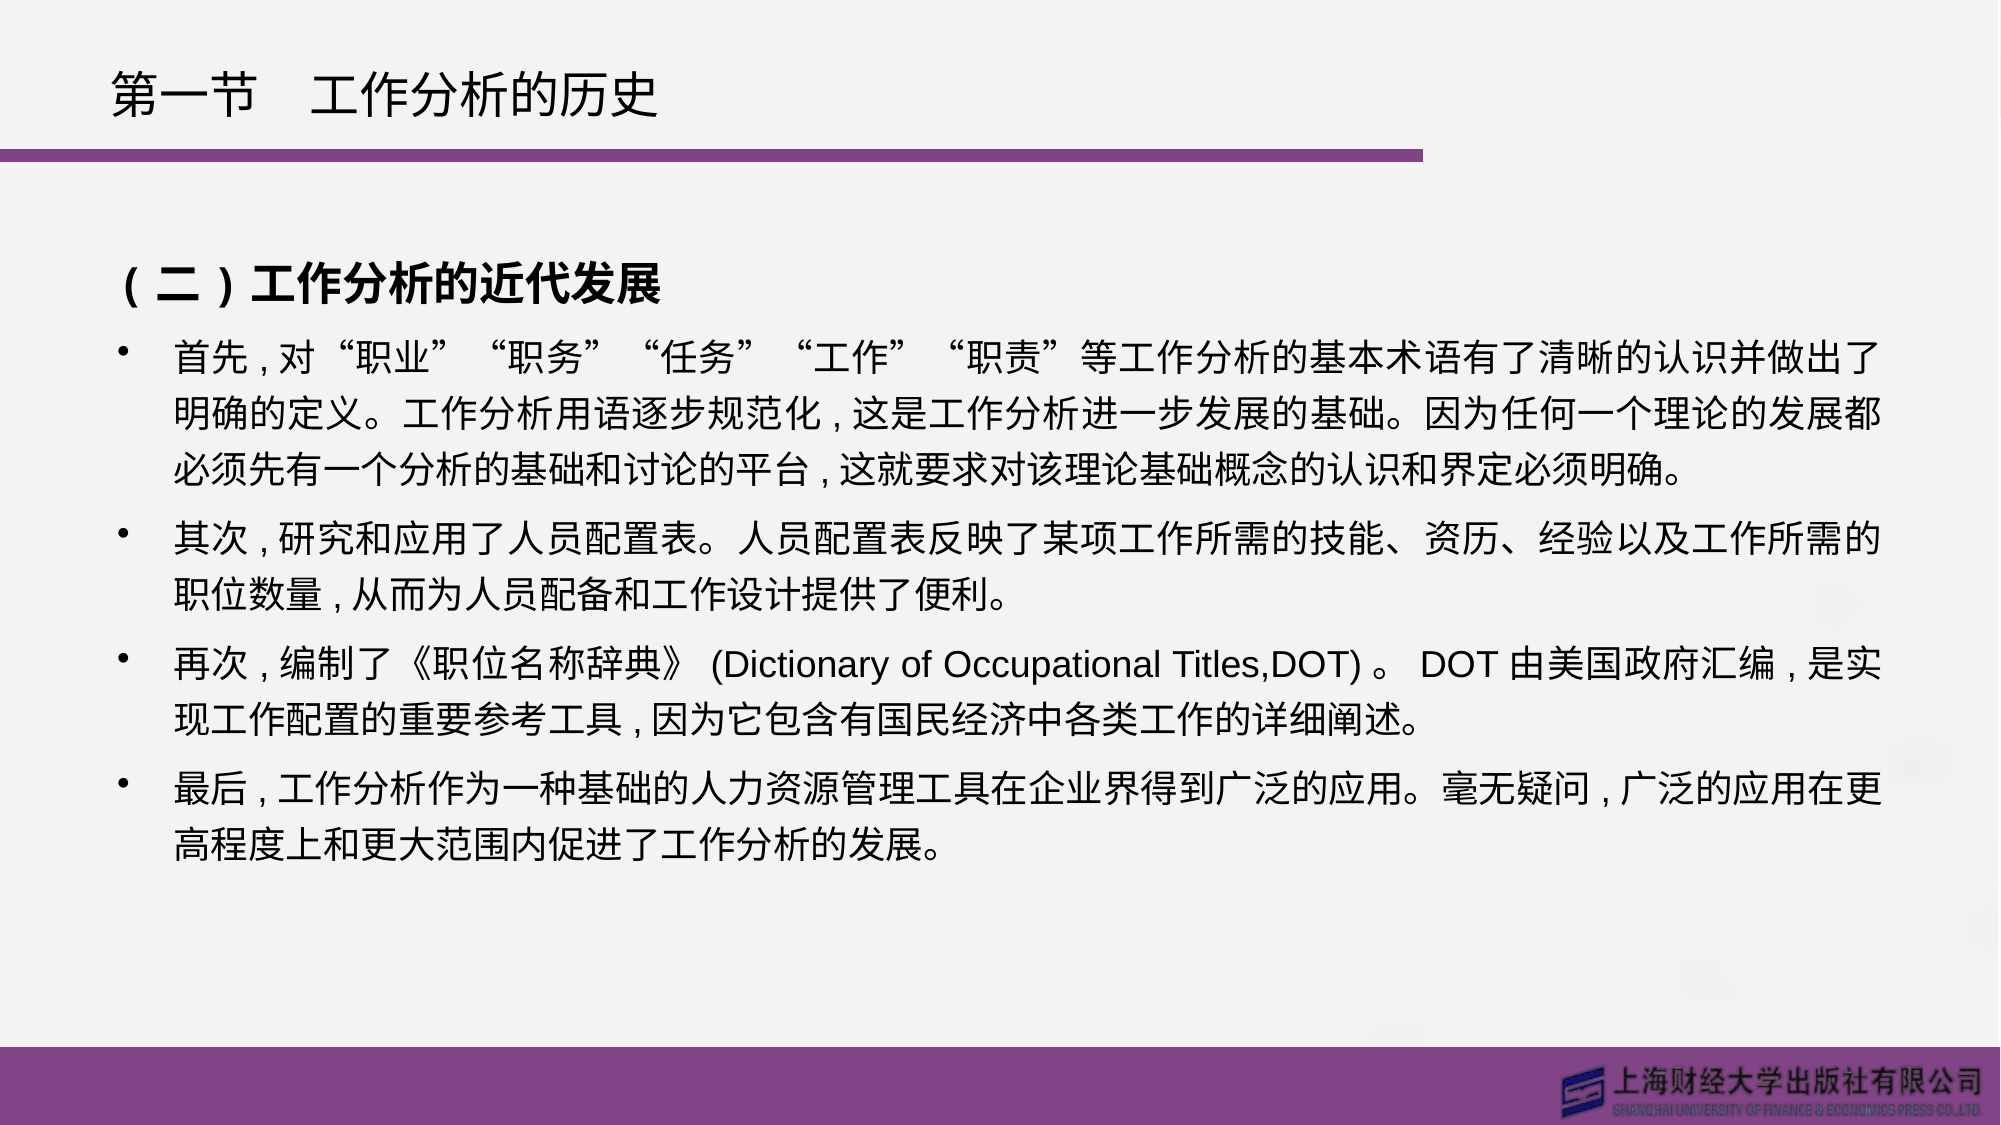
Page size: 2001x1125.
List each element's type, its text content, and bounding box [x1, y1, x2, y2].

picture [0, 0, 2001, 1125]
title 第一节 工作分析的历史 [94, 42, 1451, 146]
list (二)工作分析的近代发展 首先,对“职业”“职务”“任务”“工作”“职责”等工作分析的基本术语有了清晰的认识并做出了明确的定义。工作分析用语逐步规范化,这是工作分析进一步发展的基础。因为任何一个理论的发展都必须先有一个分析的基础和讨论的平台,这就要求对该理论基础概念的认识和界定必须明确。 其次,研究和应用了人员配置表。人员配置表反映了某项工作所需的技能、资历、经验以及工作所需的职位数量,从而为人员配备和工作设计提供了便利。 再次,编制了《职位名称辞典》(Dictionary of Occupational Titles,DOT)。DOT由美国政府汇编,是实现工作配置的重要参考工具,因为它包含有国民经济中各类工作的详细阐述。 最后,工作分析作为一种基础的人力资源管理工具在企业界得到广泛的应用。毫无疑问,广泛的应用在更高程度上和更大范围内促进了工作分析的发展。 [102, 233, 1898, 1032]
